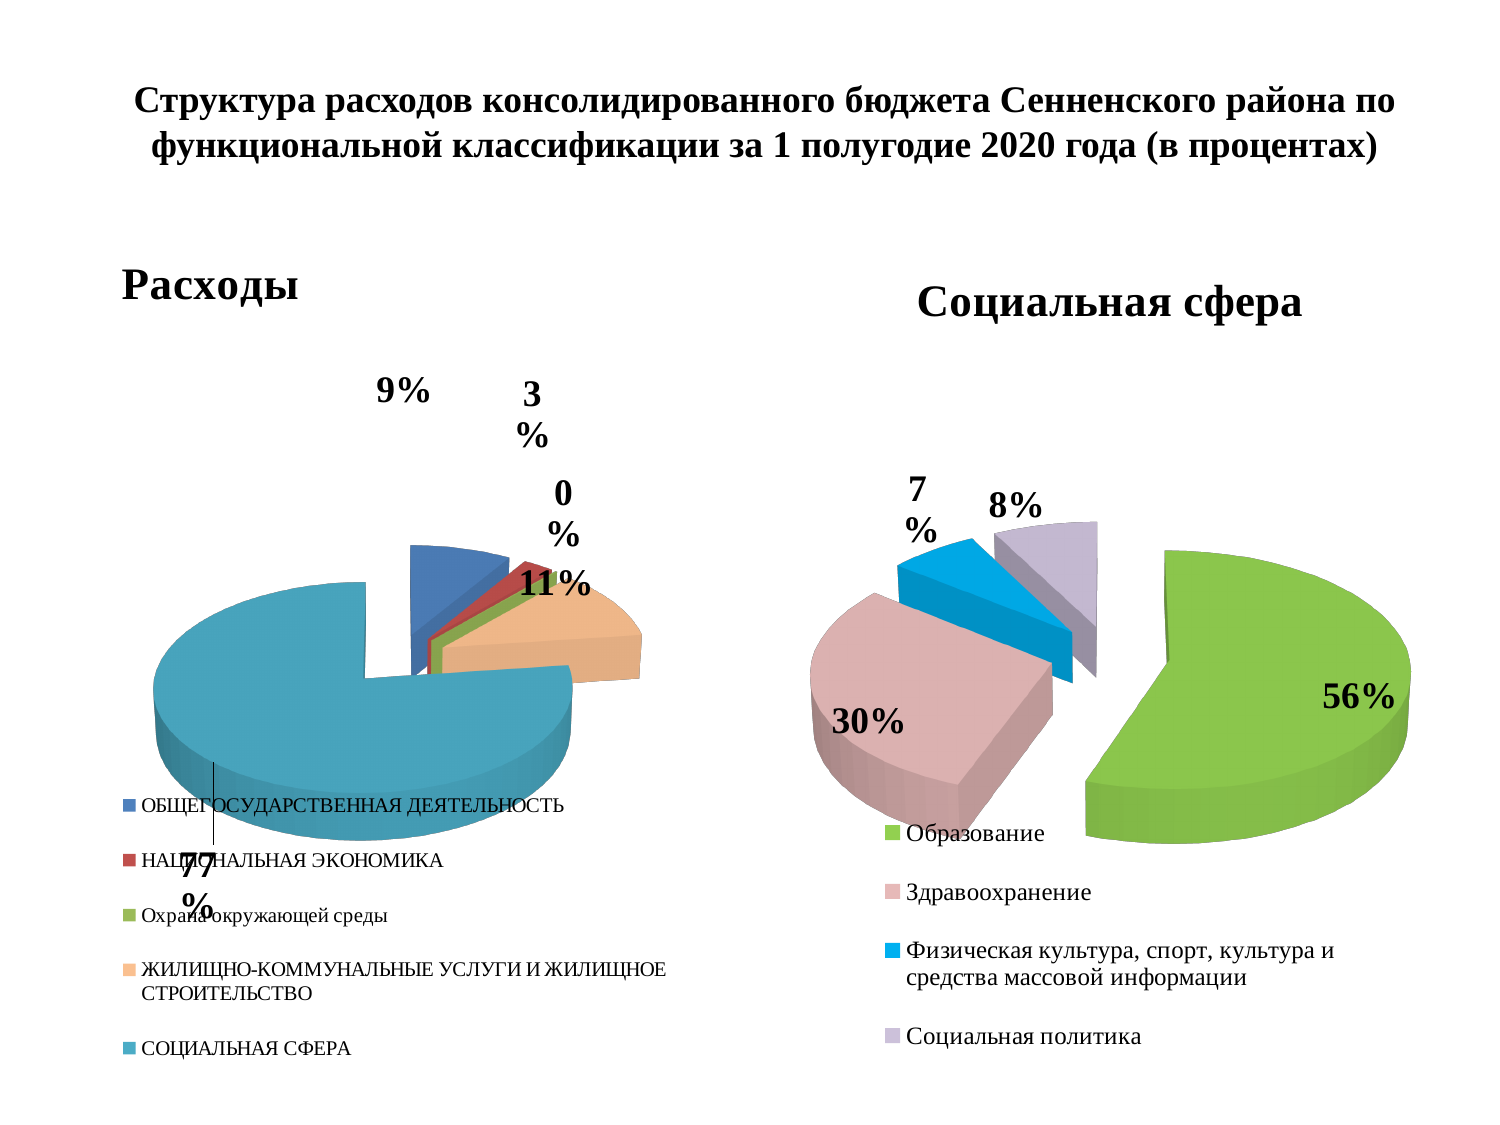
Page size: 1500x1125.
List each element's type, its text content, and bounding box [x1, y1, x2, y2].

chart [761, 236, 1459, 1095]
title Структура расходов консолидированного бюджета Сенненского района по функциональной классификации за 1 полугодие 2020 года (в процентах) [76, 54, 1454, 185]
chart [74, 236, 738, 1107]
